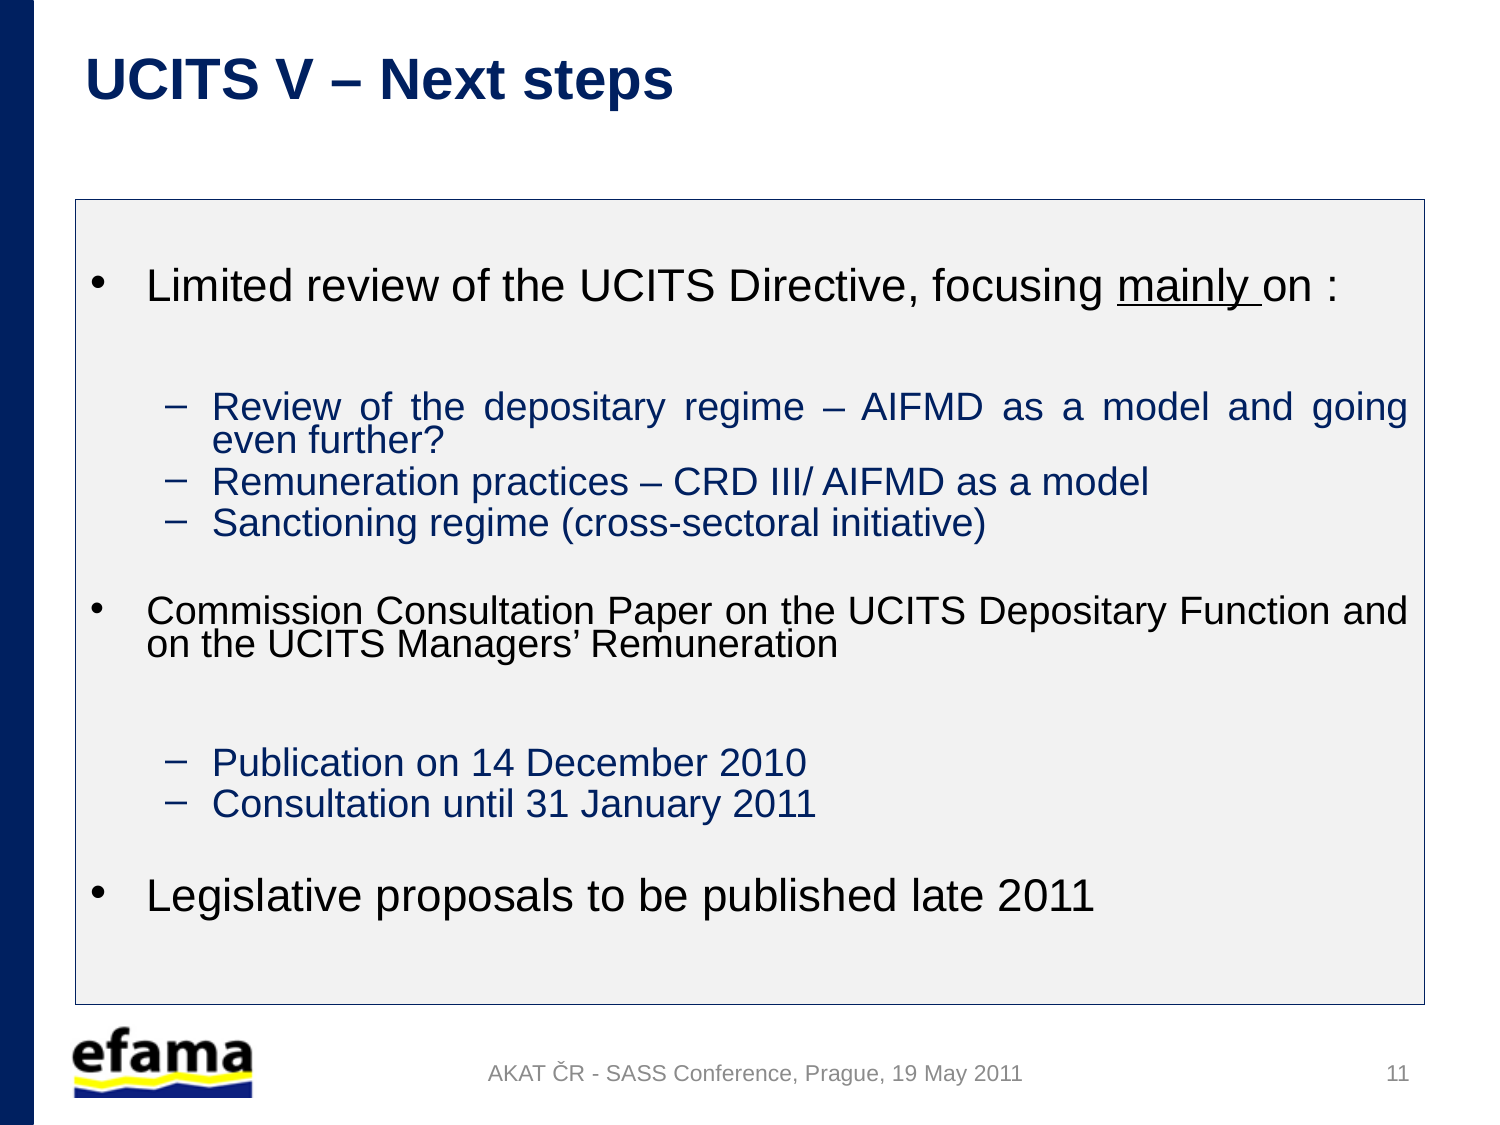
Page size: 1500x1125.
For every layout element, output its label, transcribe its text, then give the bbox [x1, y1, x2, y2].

slide_number 11 [1117, 1042, 1425, 1103]
list Limited review of the UCITS Directive, focusing mainly on : Review of the depositary regime – AIFMD as a model and going even further? Remuneration practices – CRD III/ AIFMD as a model Sanctioning regime (cross-sectoral initiative) Commission Consultation Paper on the UCITS Depositary Function and on the UCITS Managers’ Remuneration Publication on 14 December 2010 Consultation until 31 January 2011 Legislative proposals to be published late 2011 [75, 199, 1425, 1005]
footer AKAT ČR - SASS Conference, Prague, 19 May 2011 [395, 1042, 1117, 1103]
title UCITS V – Next steps [70, 0, 1421, 153]
picture [70, 1019, 257, 1098]
